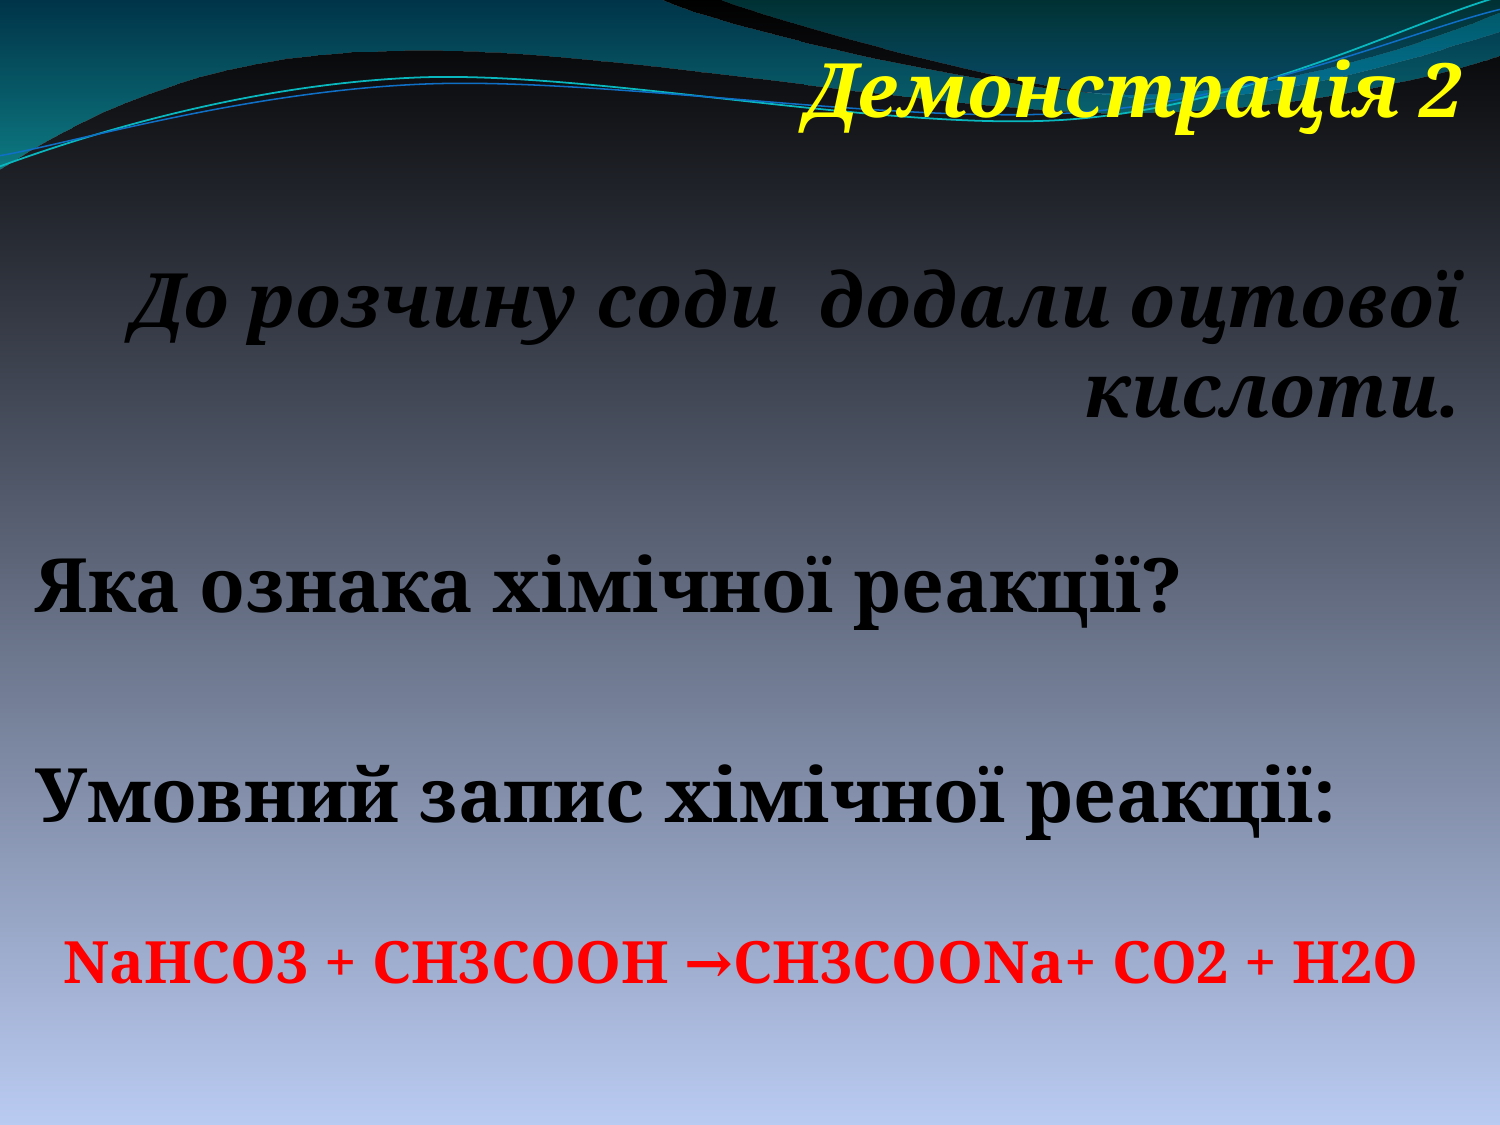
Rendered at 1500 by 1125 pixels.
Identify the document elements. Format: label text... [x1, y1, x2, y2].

subtitle Демонстрація 2 До розчину соди додали оцтової кислоти. Яка ознака хімічної реакції? Умовний запис хімічної реакції: NаНСО3 + СН3СООН →СН3СООNа+ СО2 + Н2О [35, 35, 1465, 1047]
